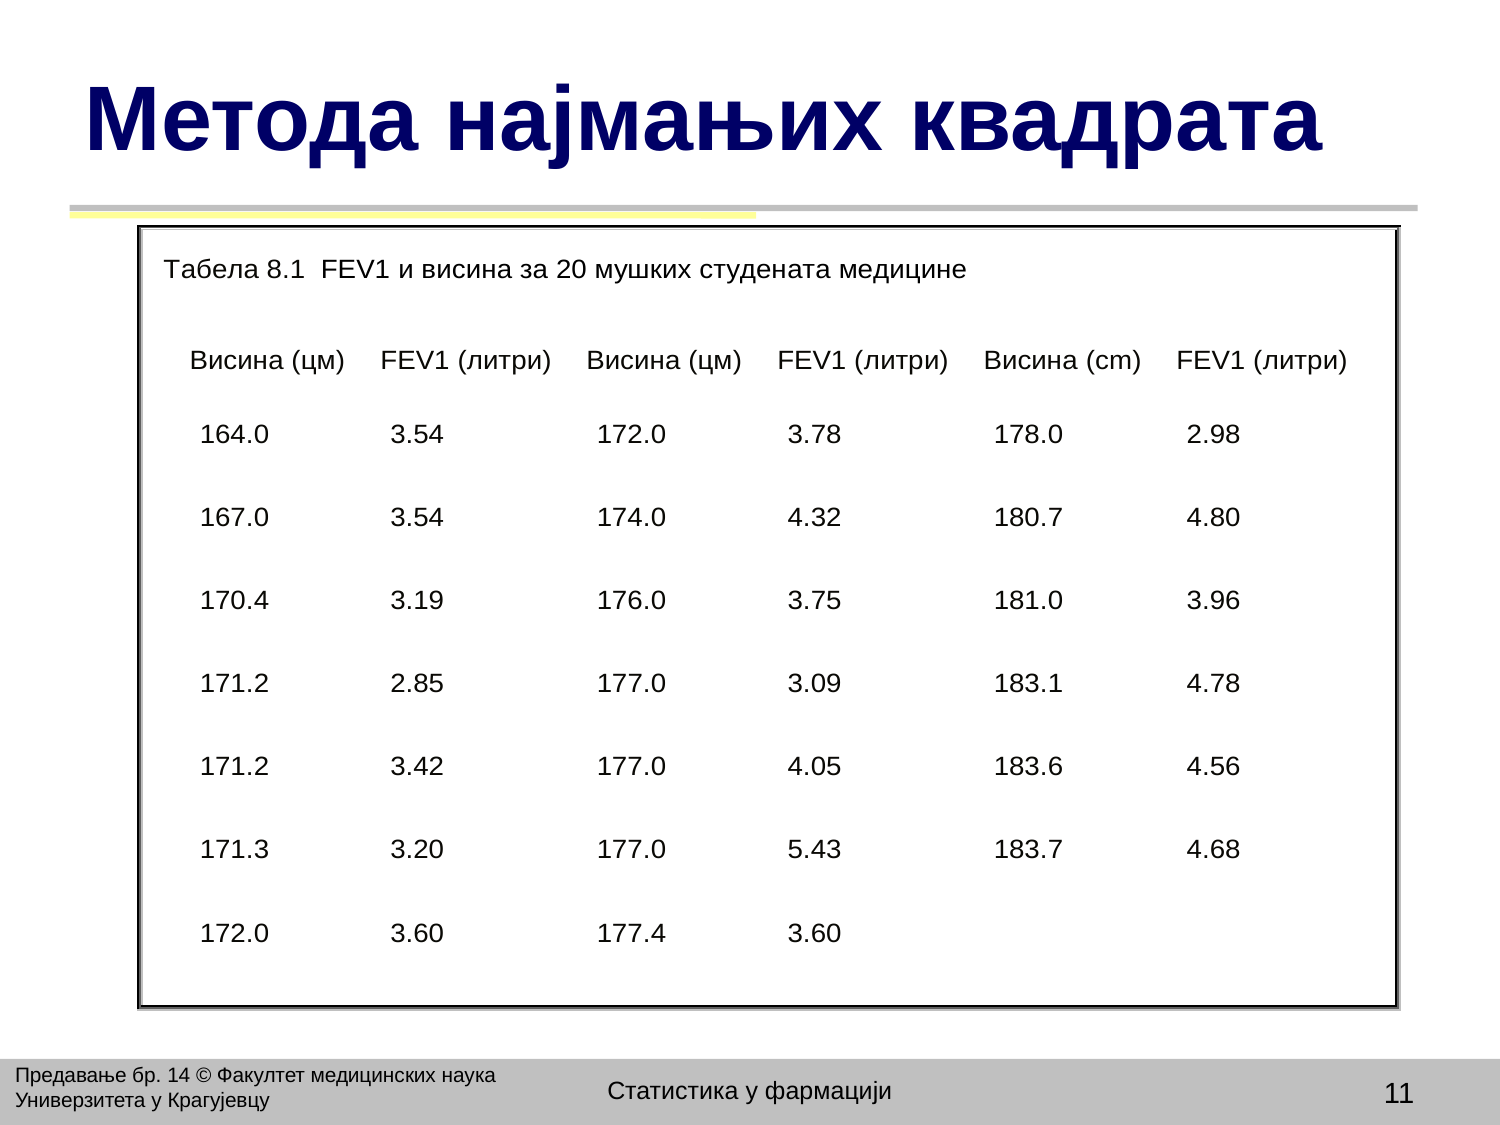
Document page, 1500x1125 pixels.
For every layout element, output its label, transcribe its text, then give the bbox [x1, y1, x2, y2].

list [101, 224, 1435, 1058]
title Метода најмањих квадрата [69, 19, 1426, 208]
slide_number Предавање бр. 14 © Факултет медицинских наука Универзитета у Крагујевцу [0, 1053, 512, 1108]
footer Статистика у фармацији [512, 1066, 988, 1125]
slide_number 11 [1079, 1066, 1430, 1125]
